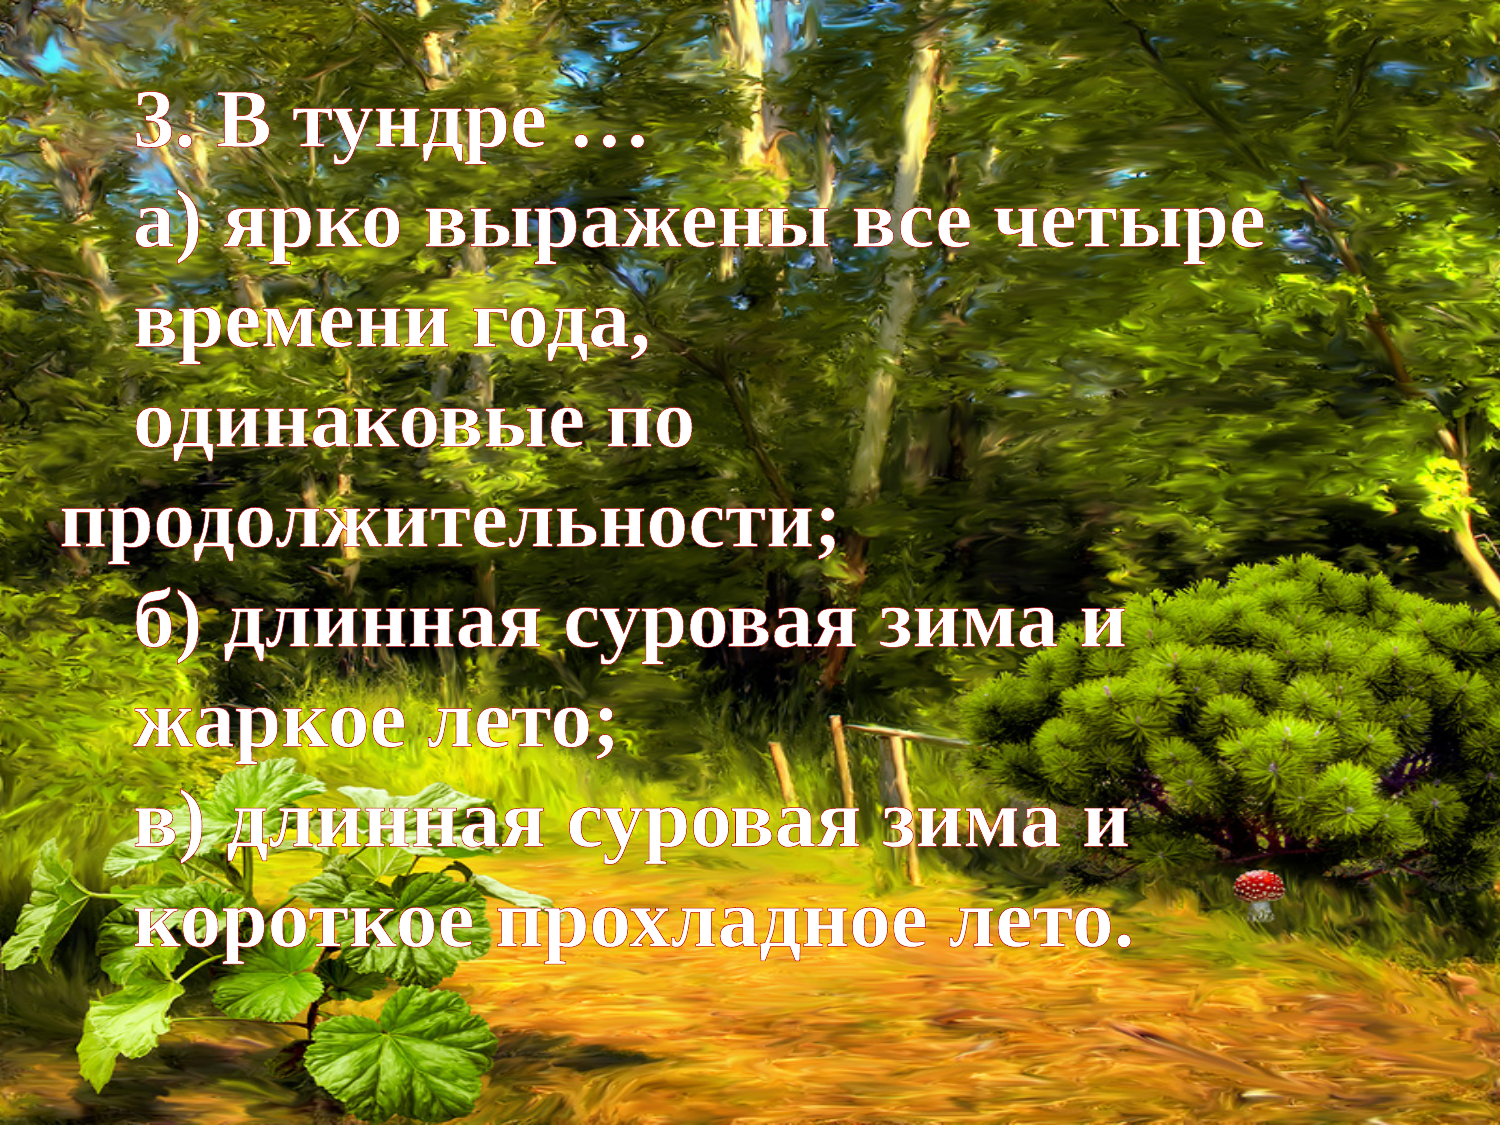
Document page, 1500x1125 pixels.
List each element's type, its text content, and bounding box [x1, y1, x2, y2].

text_box 3. В тундре … а) ярко выражены все четыре времени года, одинаковые по продолжительности; б) длинная суровая зима и жаркое лето; в) длинная суровая зима и короткое прохладное лето. [44, 105, 1442, 921]
picture [0, 0, 1500, 1125]
